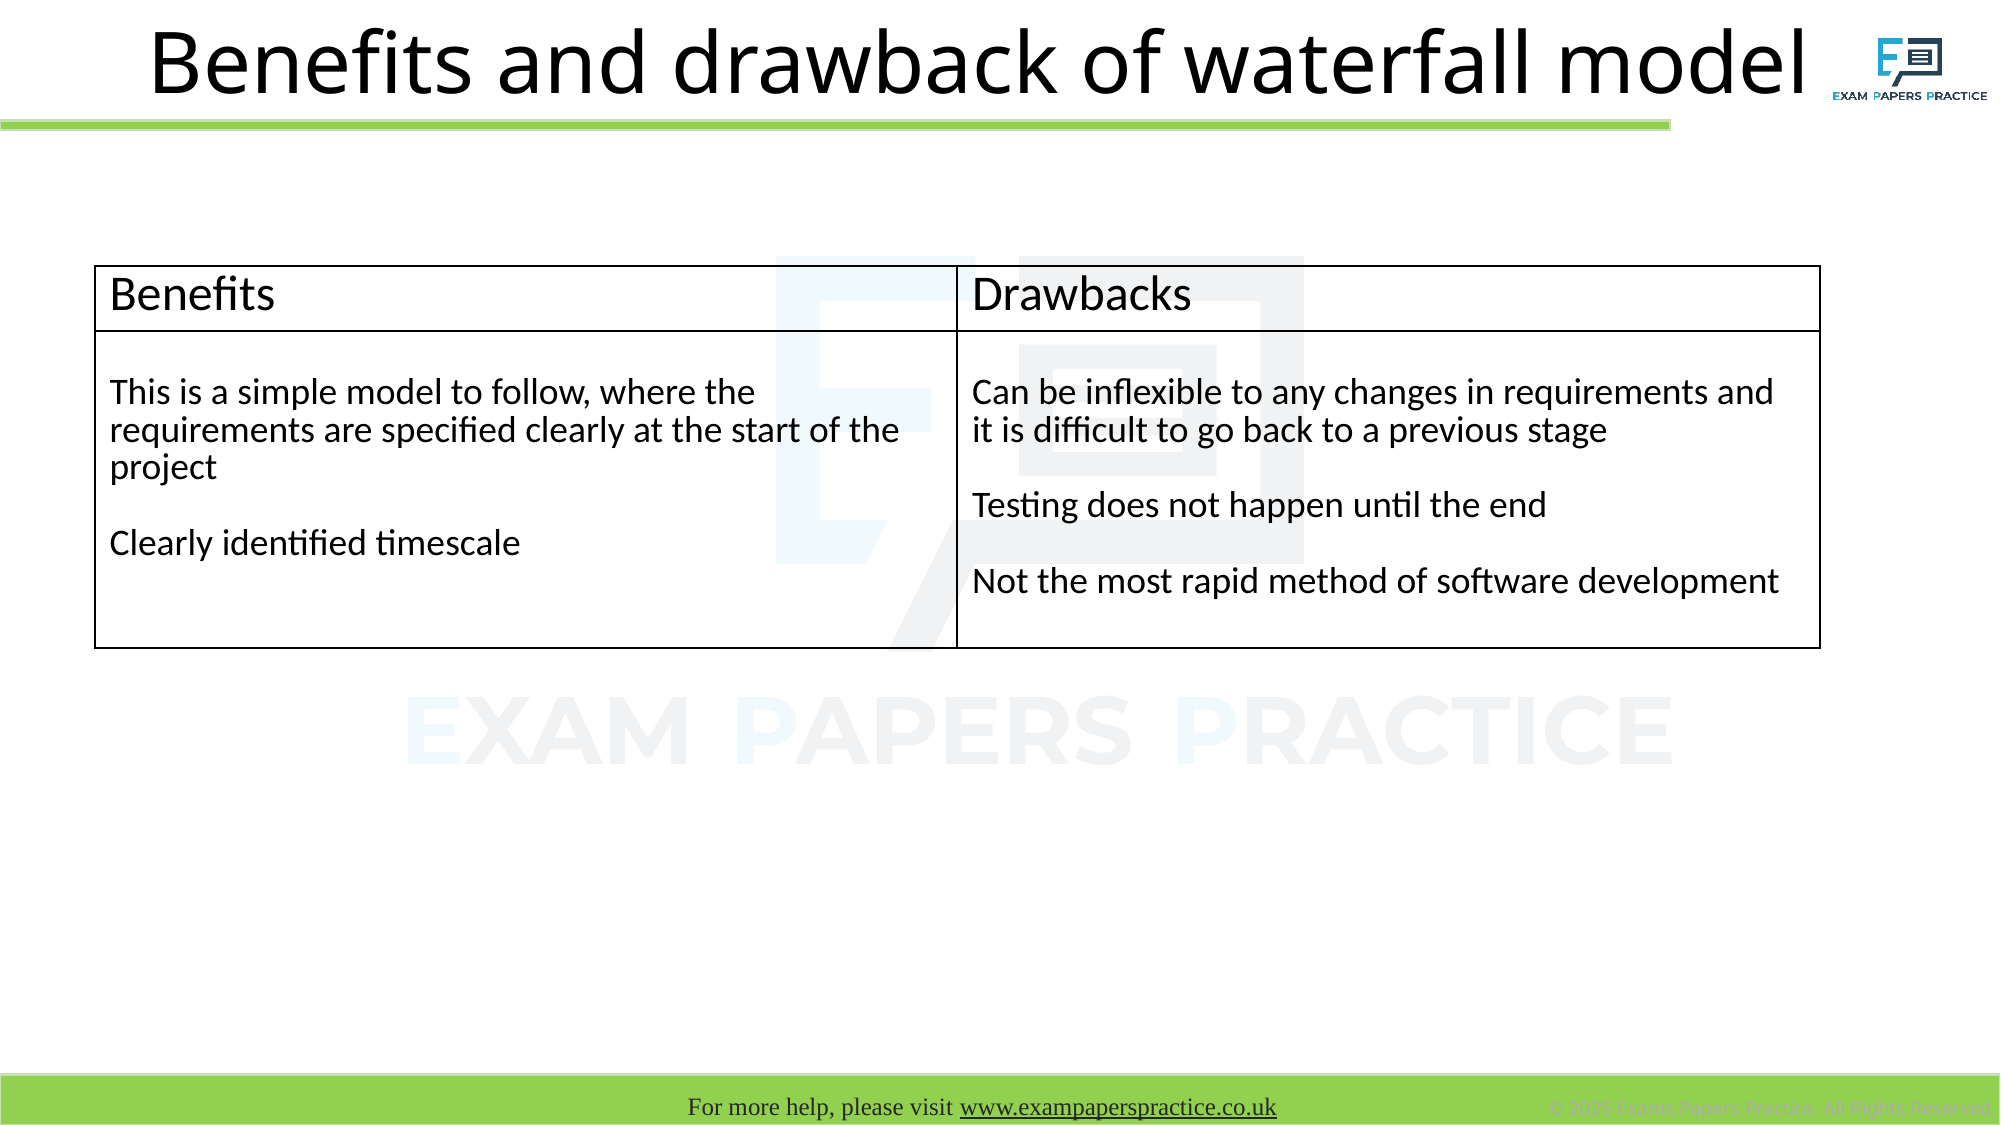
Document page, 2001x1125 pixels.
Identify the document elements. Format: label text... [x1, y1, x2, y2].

title Benefits and drawback of waterfall model [132, 11, 1858, 121]
table_cell This is a simple model to follow, where the requirements are specified clearly at the start of the project Clearly identified timescale [96, 332, 956, 647]
table_cell Can be inflexible to any changes in requirements and it is difficult to go back to a previous stage Testing does not happen until the end Not the most rapid method of software development [958, 332, 1819, 647]
table_header Drawbacks [958, 267, 1819, 330]
table_header Benefits [96, 267, 956, 330]
